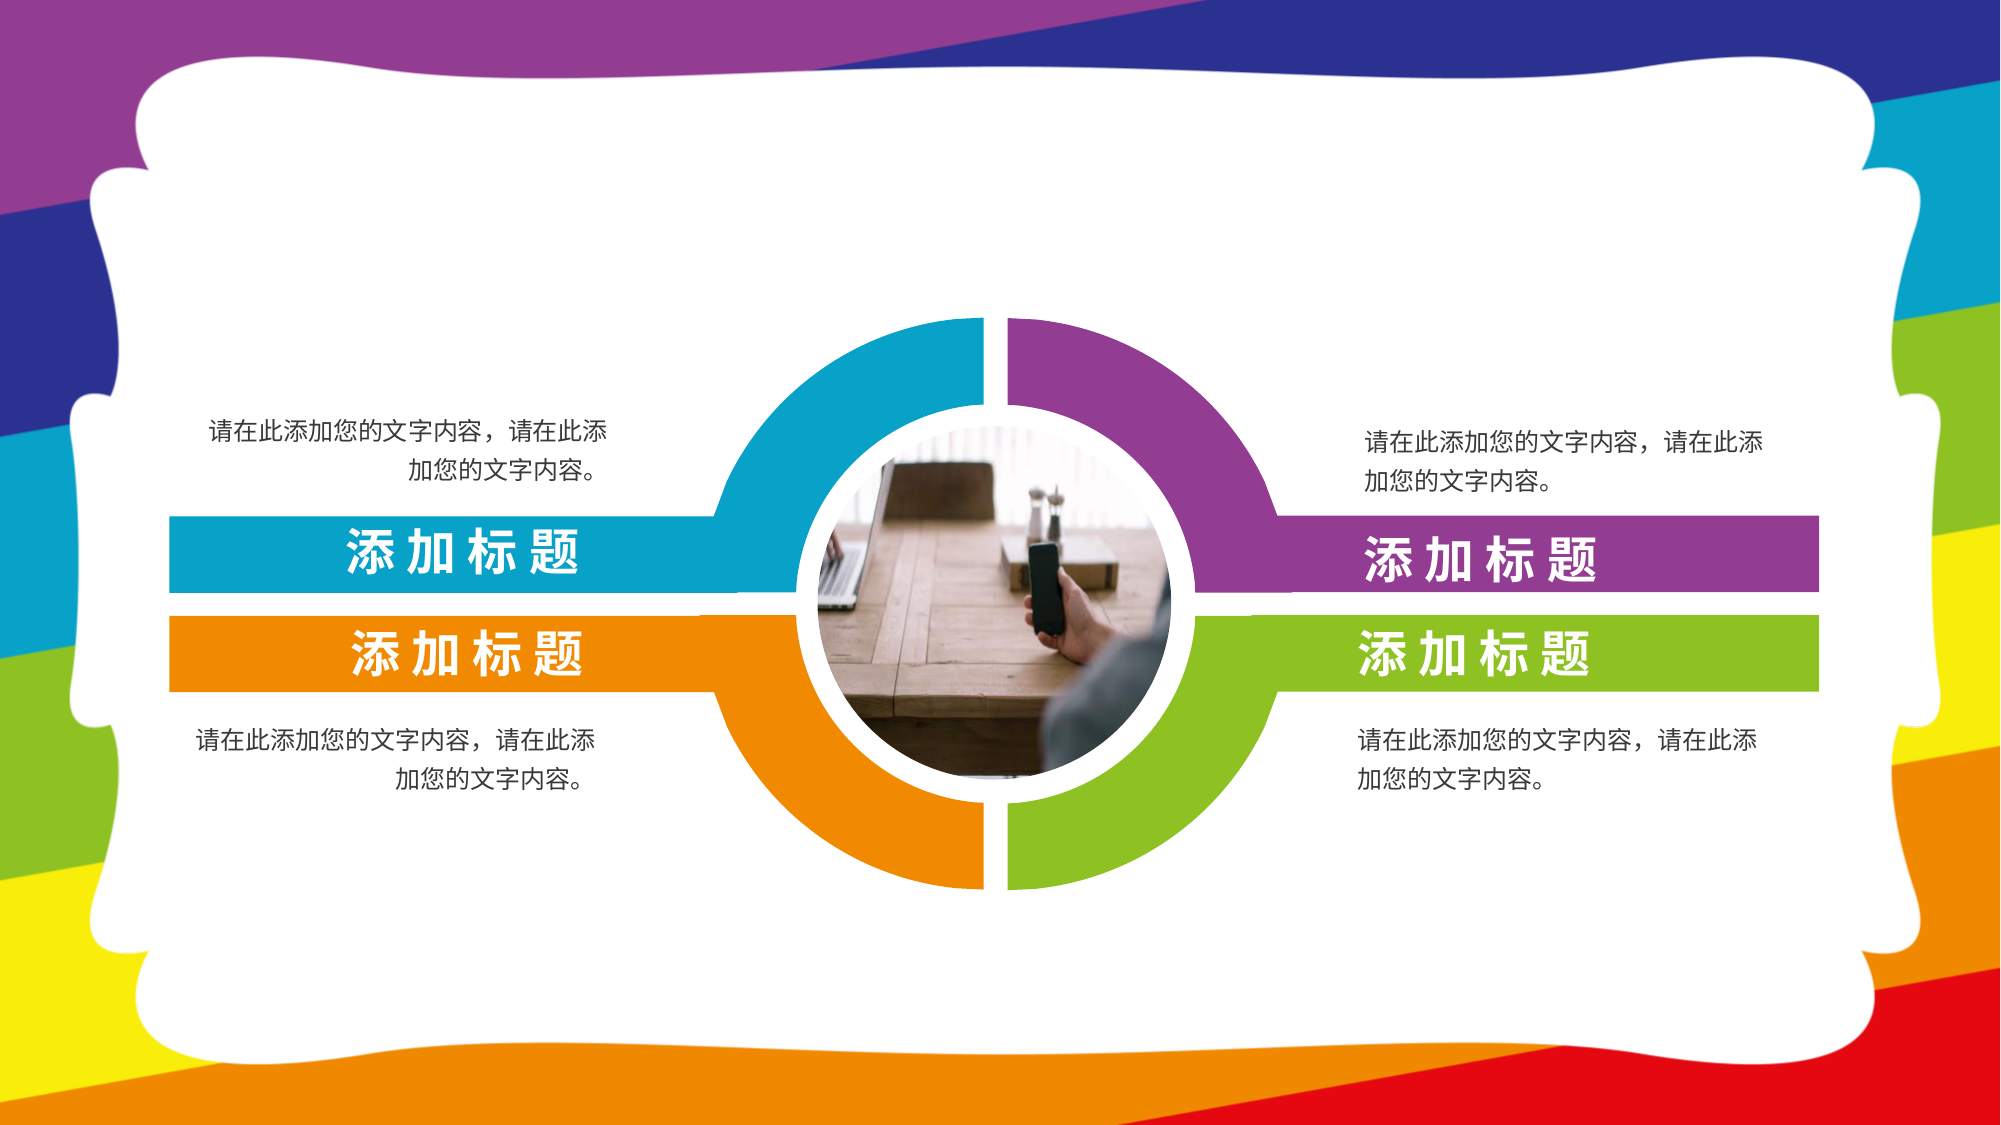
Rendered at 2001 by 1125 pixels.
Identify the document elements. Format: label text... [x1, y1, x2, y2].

text_box [1007, 318, 1820, 593]
text_box [1007, 615, 1820, 891]
text_box 请在此添加您的文字内容，请在此添加您的文字内容。 [1343, 707, 1785, 801]
text_box 请在此添加您的文字内容，请在此添加您的文字内容。 [1349, 410, 1791, 503]
text_box 添 加 标 题 [330, 513, 594, 588]
text_box 请在此添加您的文字内容，请在此添加您的文字内容。 [181, 399, 623, 492]
text_box [169, 317, 984, 593]
text_box 请在此添加您的文字内容，请在此添加您的文字内容。 [169, 707, 611, 801]
text_box [817, 426, 1172, 780]
text_box [169, 615, 984, 890]
text_box 添 加 标 题 [335, 615, 599, 690]
text_box 添 加 标 题 [1342, 615, 1606, 690]
text_box 添 加 标 题 [1348, 520, 1613, 596]
picture [0, 0, 2001, 1125]
